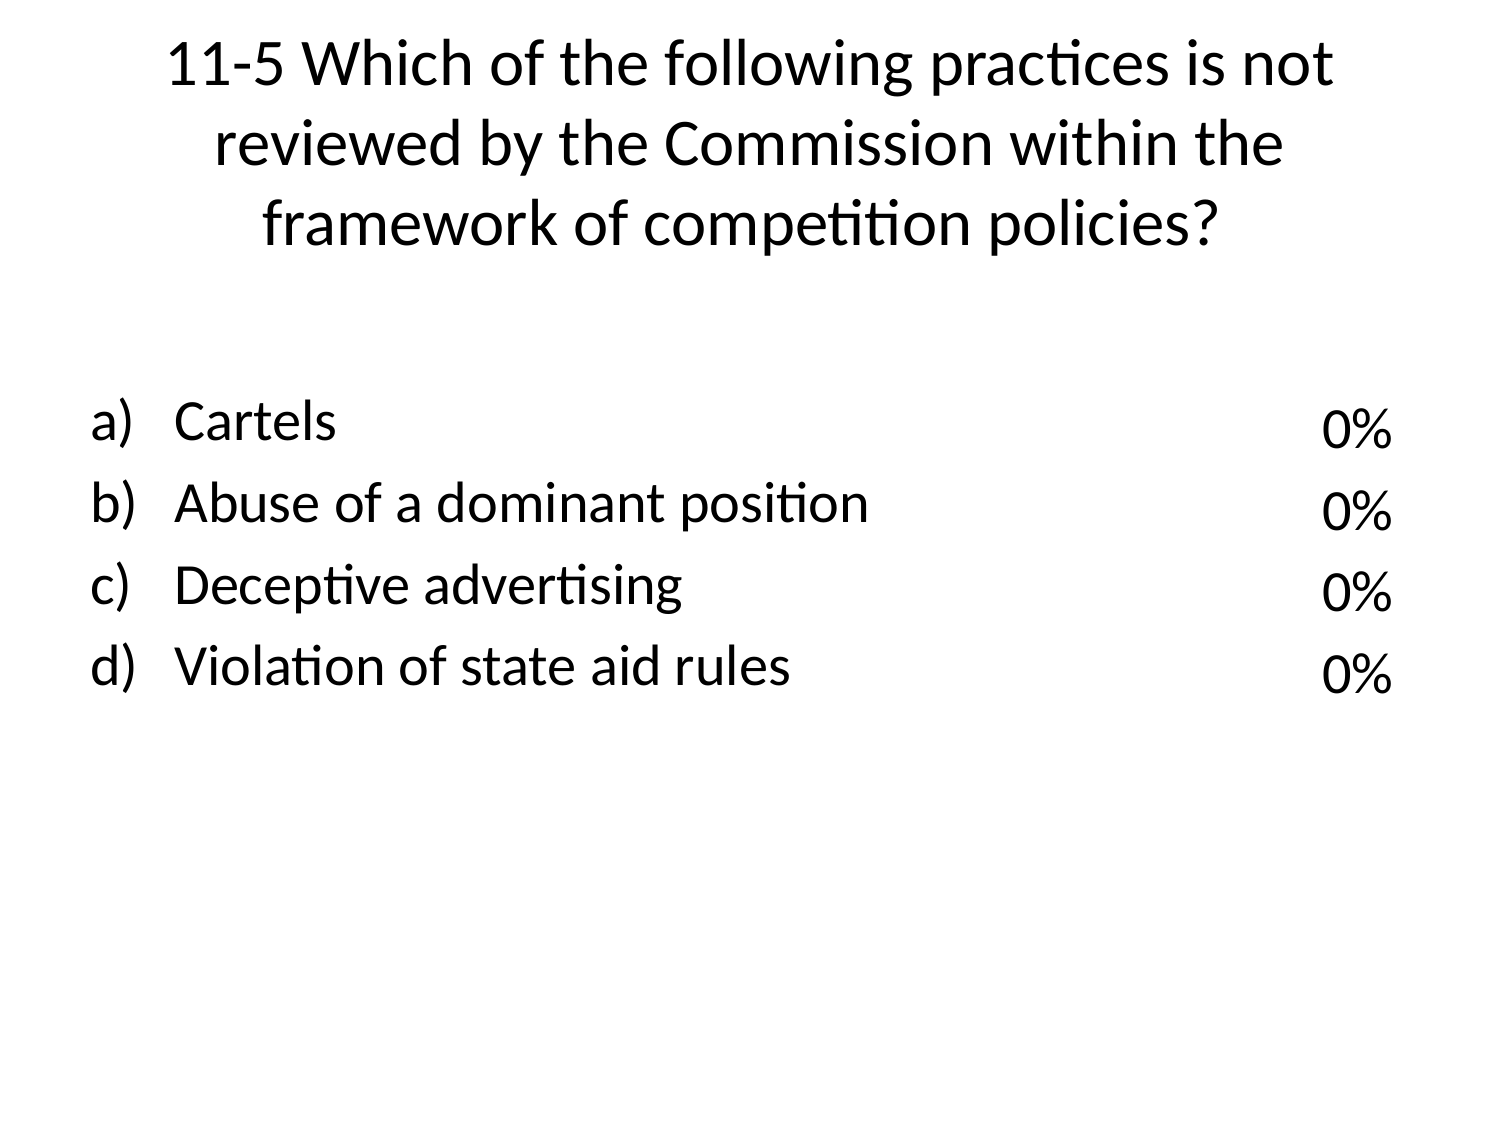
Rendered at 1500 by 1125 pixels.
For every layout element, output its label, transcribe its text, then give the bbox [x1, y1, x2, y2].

list 0% 0% 0% 0% [1124, 382, 1409, 1125]
title 11-5 Which of the following practices is not reviewed by the Commission within the framework of competition policies? [74, 11, 1426, 267]
list Cartels Abuse of a dominant position Deceptive advertising Violation of state aid rules [74, 374, 1117, 716]
